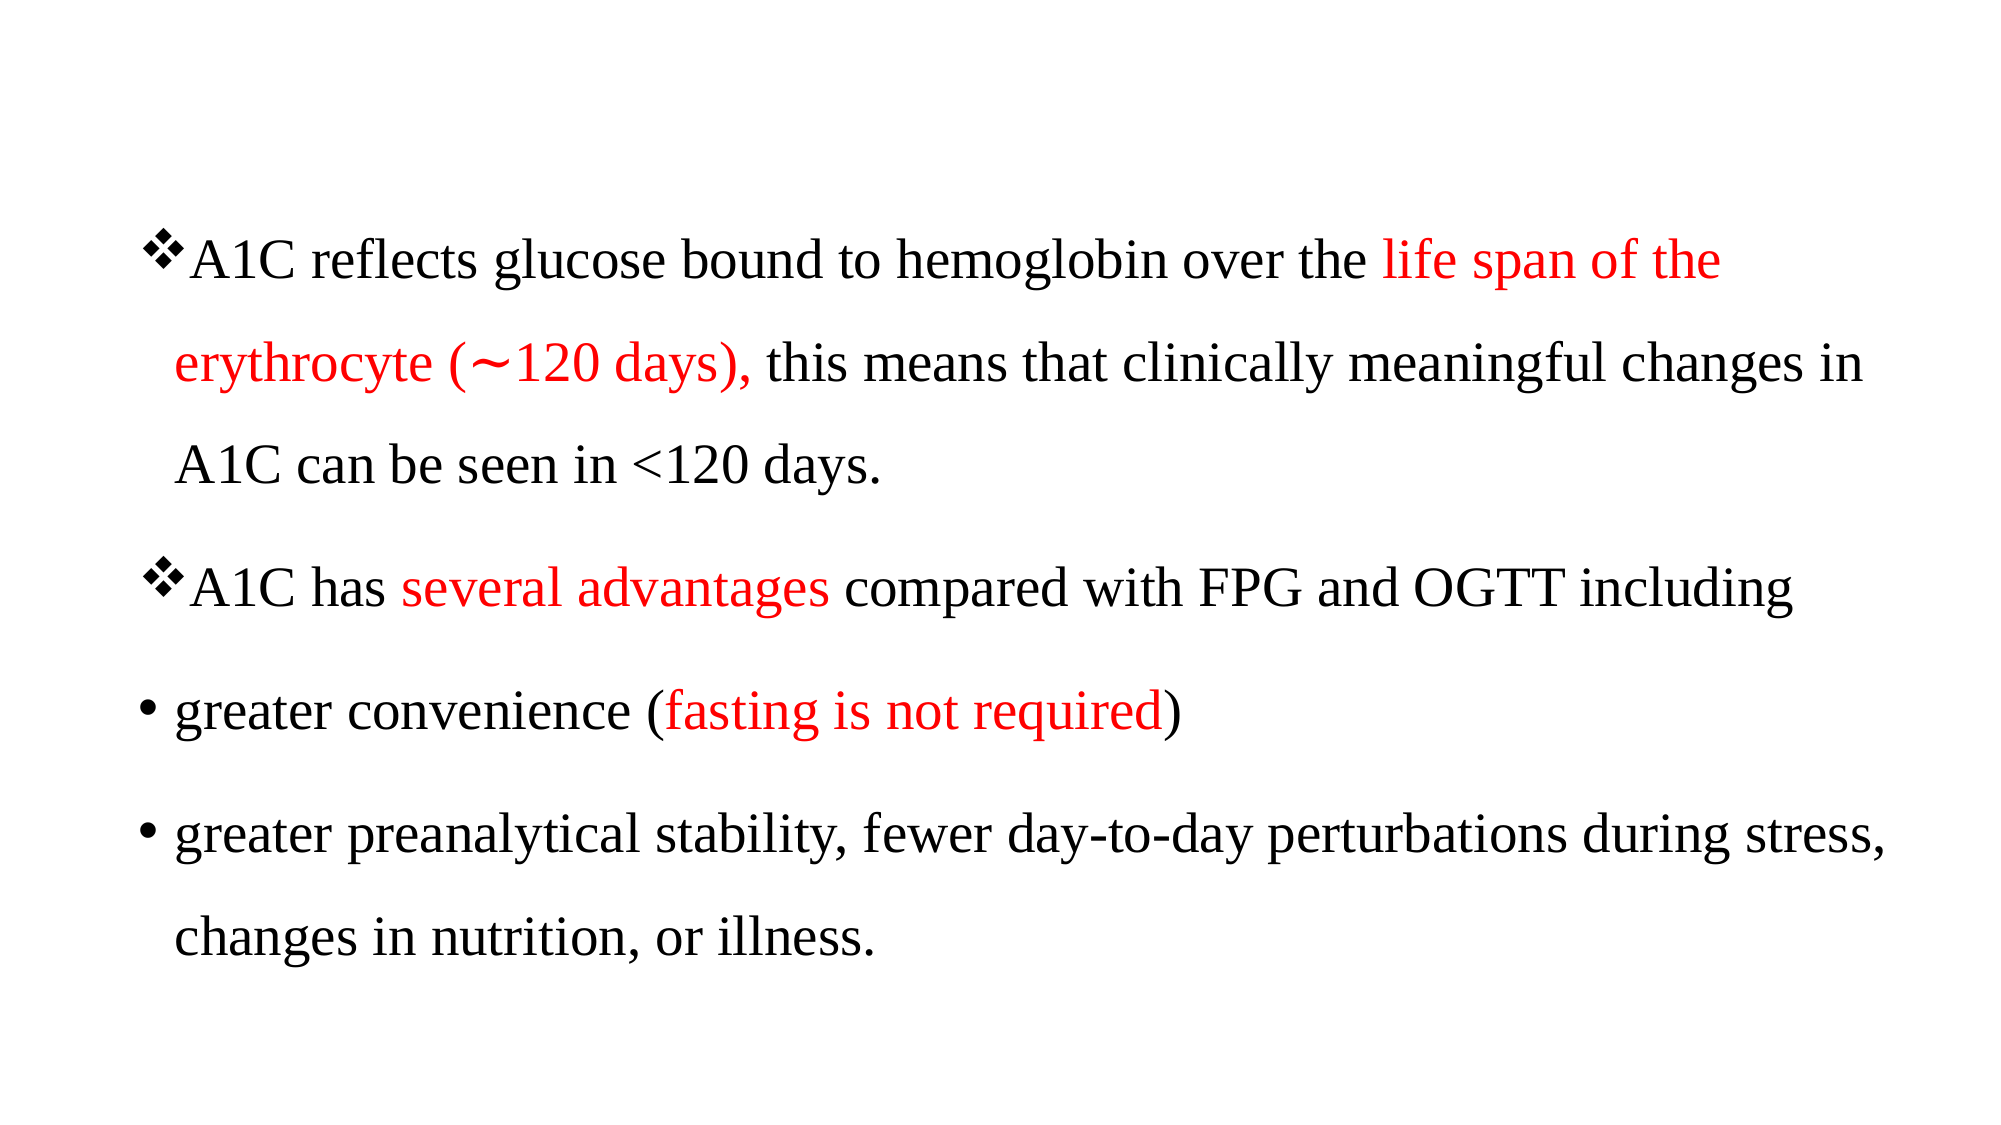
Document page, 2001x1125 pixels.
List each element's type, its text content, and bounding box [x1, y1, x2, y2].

list A1C reflects glucose bound to hemoglobin over the life span of the erythrocyte (∼120 days), this means that clinically meaningful changes in A1C can be seen in <120 days. A1C has several advantages compared with FPG and OGTT including greater convenience (fasting is not required) greater preanalytical stability, fewer day-to-day perturbations during stress, changes in nutrition, or illness. [123, 179, 1935, 978]
